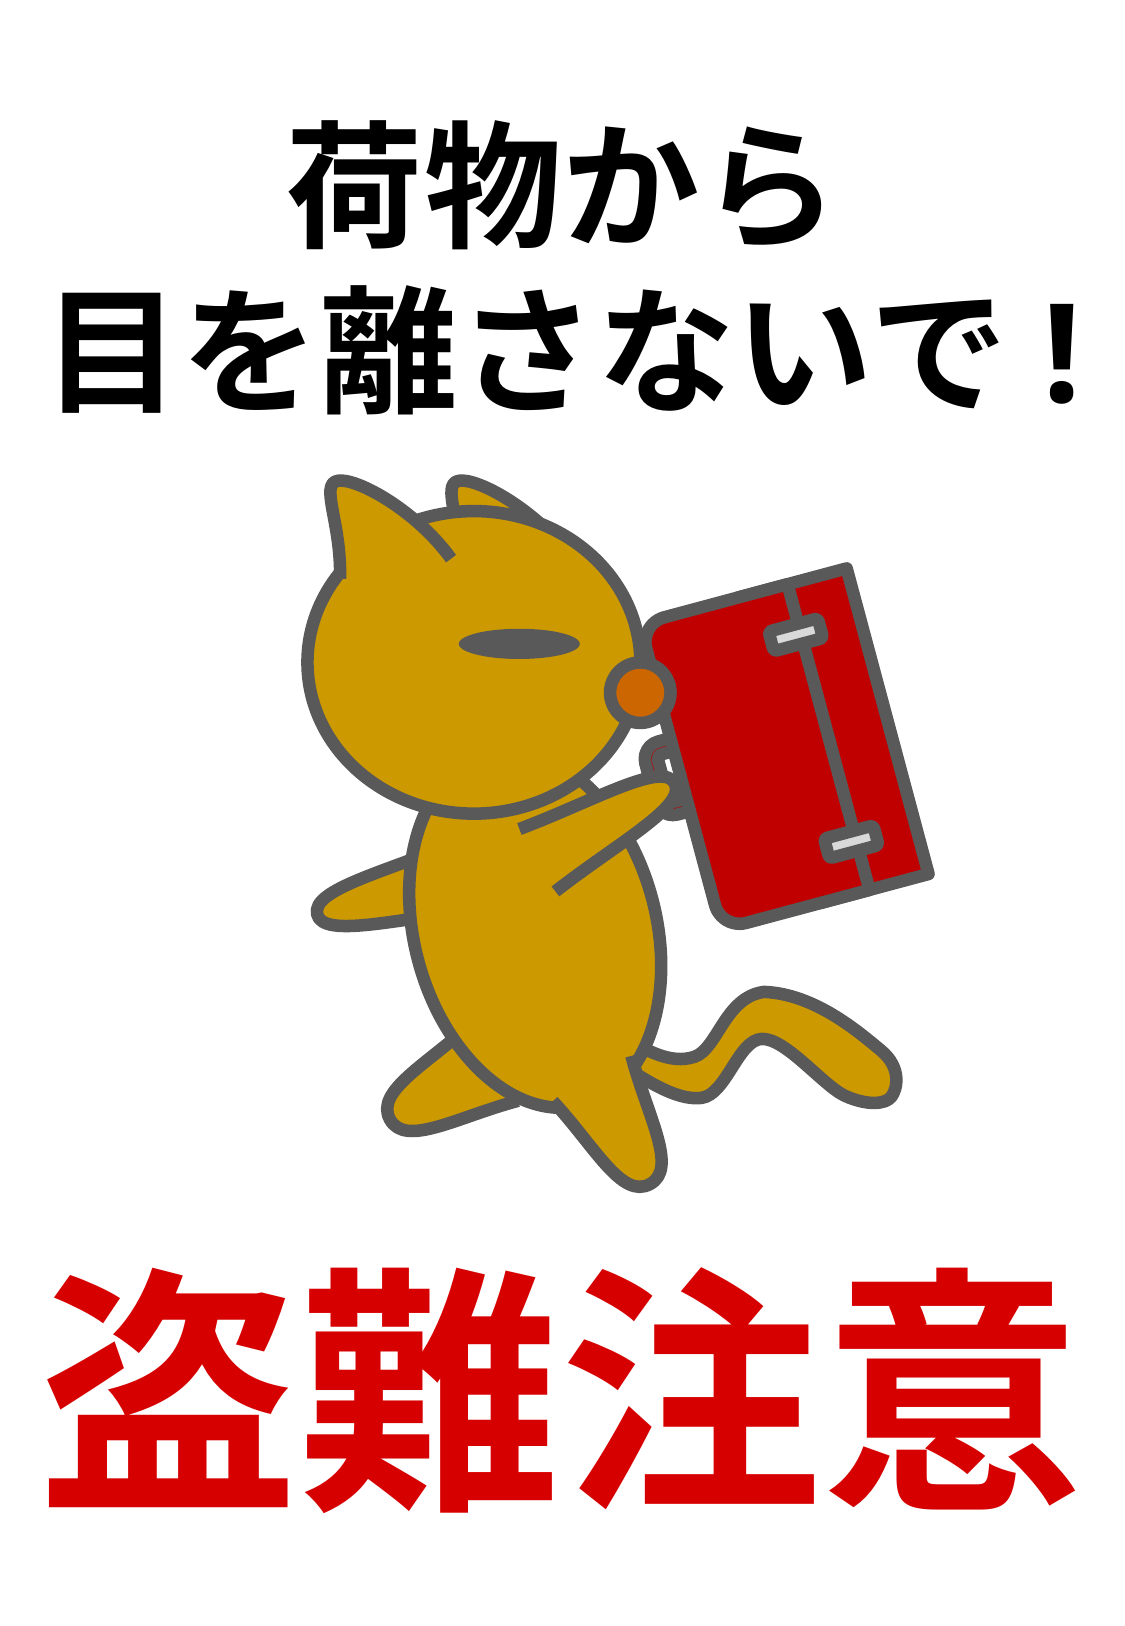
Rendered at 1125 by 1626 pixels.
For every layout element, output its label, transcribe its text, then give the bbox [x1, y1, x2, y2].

text_box 盗難注意 [23, 1221, 1104, 1550]
text_box 荷物から 目を離さないで! [0, 92, 1125, 438]
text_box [307, 477, 903, 1192]
